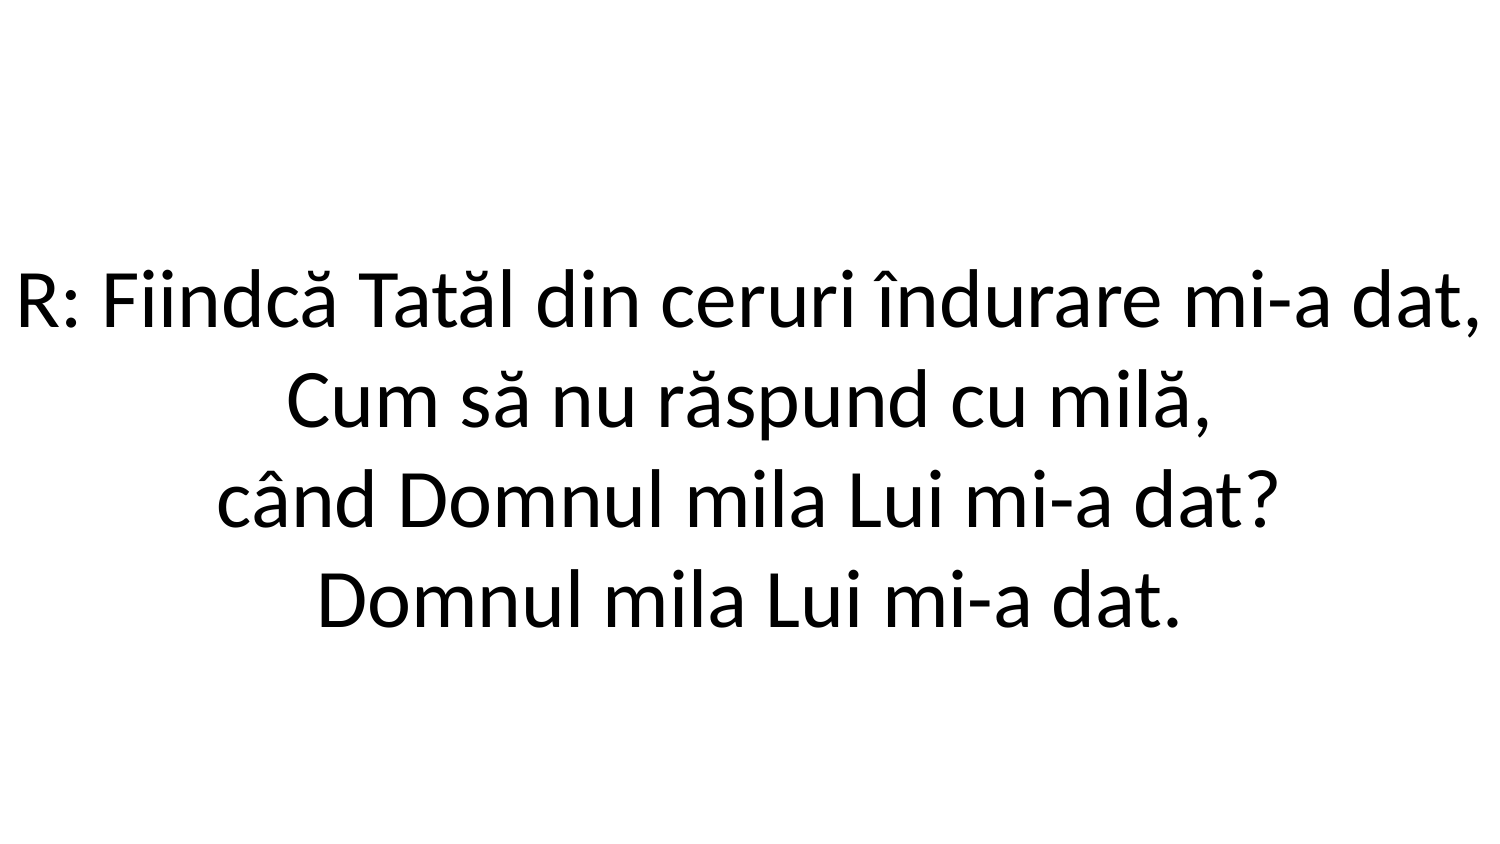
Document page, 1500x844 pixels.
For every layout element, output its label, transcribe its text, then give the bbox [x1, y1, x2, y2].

text_box R: Fiindcă Tatăl din ceruri îndurare mi-a dat, Cum să nu răspund cu milă, când Domnul mila Lui mi-a dat? Domnul mila Lui mi-a dat. [0, 192, 1500, 652]
